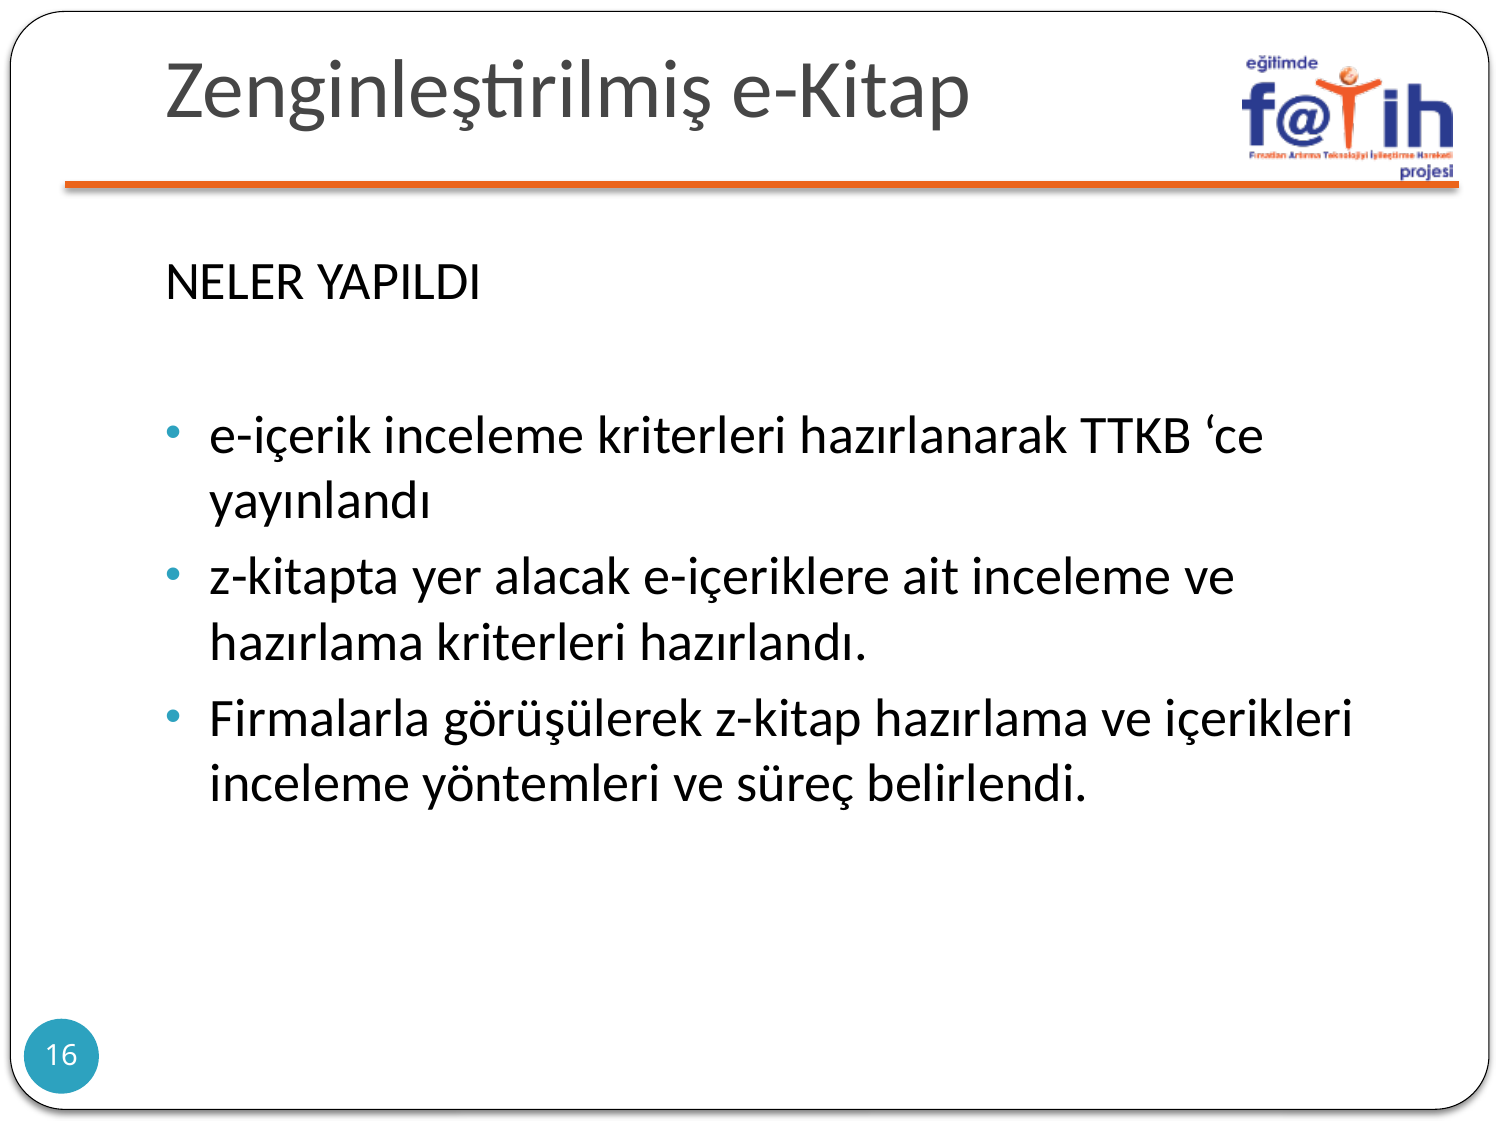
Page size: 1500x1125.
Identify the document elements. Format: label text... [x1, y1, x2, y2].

list NELER YAPILDI e-içerik inceleme kriterleri hazırlanarak TTKB ‘ce yayınlandı z-kitapta yer alacak e-içeriklere ait inceleme ve hazırlama kriterleri hazırlandı. Firmalarla görüşülerek z-kitap hazırlama ve içerikleri inceleme yöntemleri ve süreç belirlendi. [150, 237, 1425, 988]
picture [1242, 54, 1453, 182]
slide_number 16 [23, 1018, 99, 1094]
title Zenginleştirilmiş e-Kitap [150, 45, 1199, 149]
